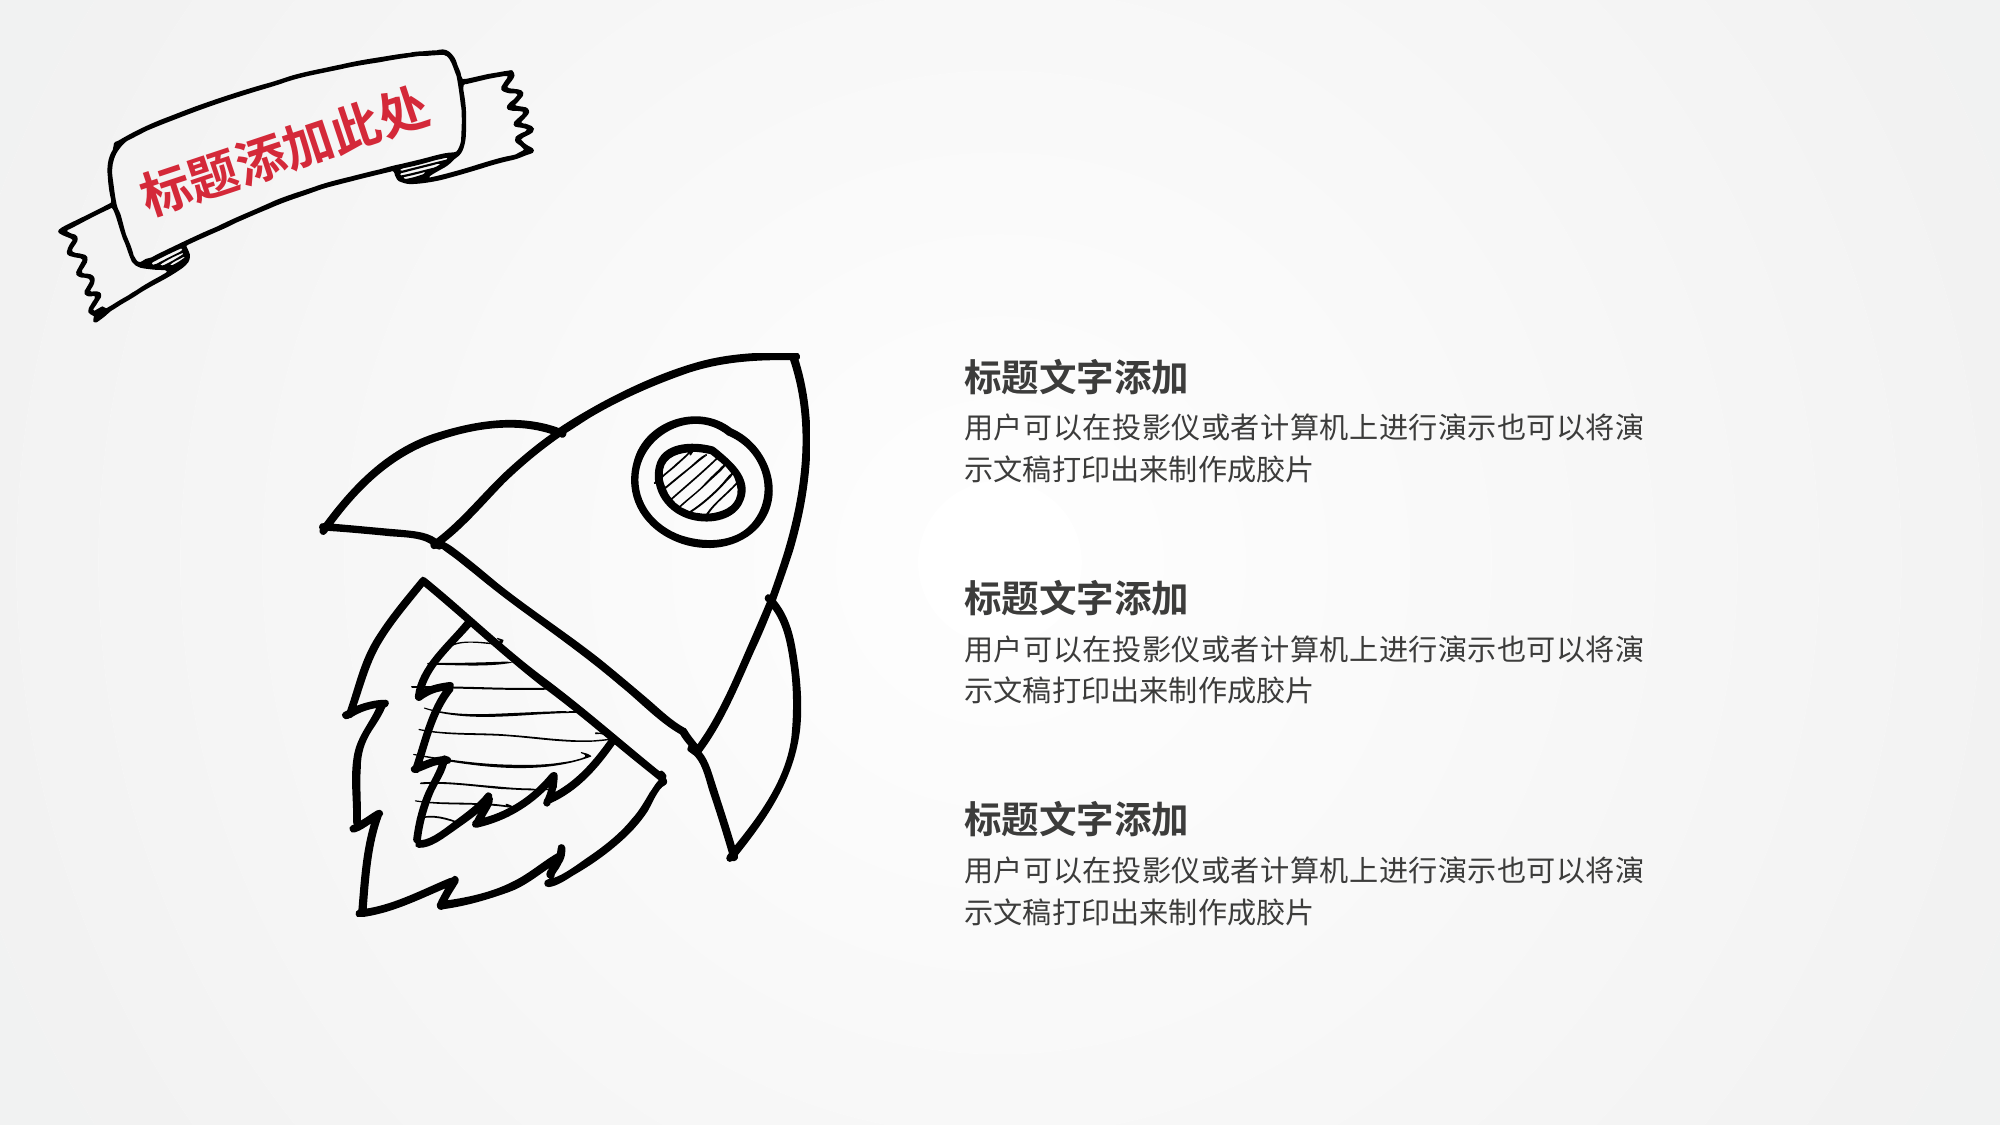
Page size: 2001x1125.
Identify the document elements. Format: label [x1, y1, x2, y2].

picture [319, 352, 810, 917]
text_box [949, 337, 1661, 496]
text_box [949, 558, 1661, 717]
text_box [949, 779, 1661, 938]
text_box [57, 48, 535, 323]
